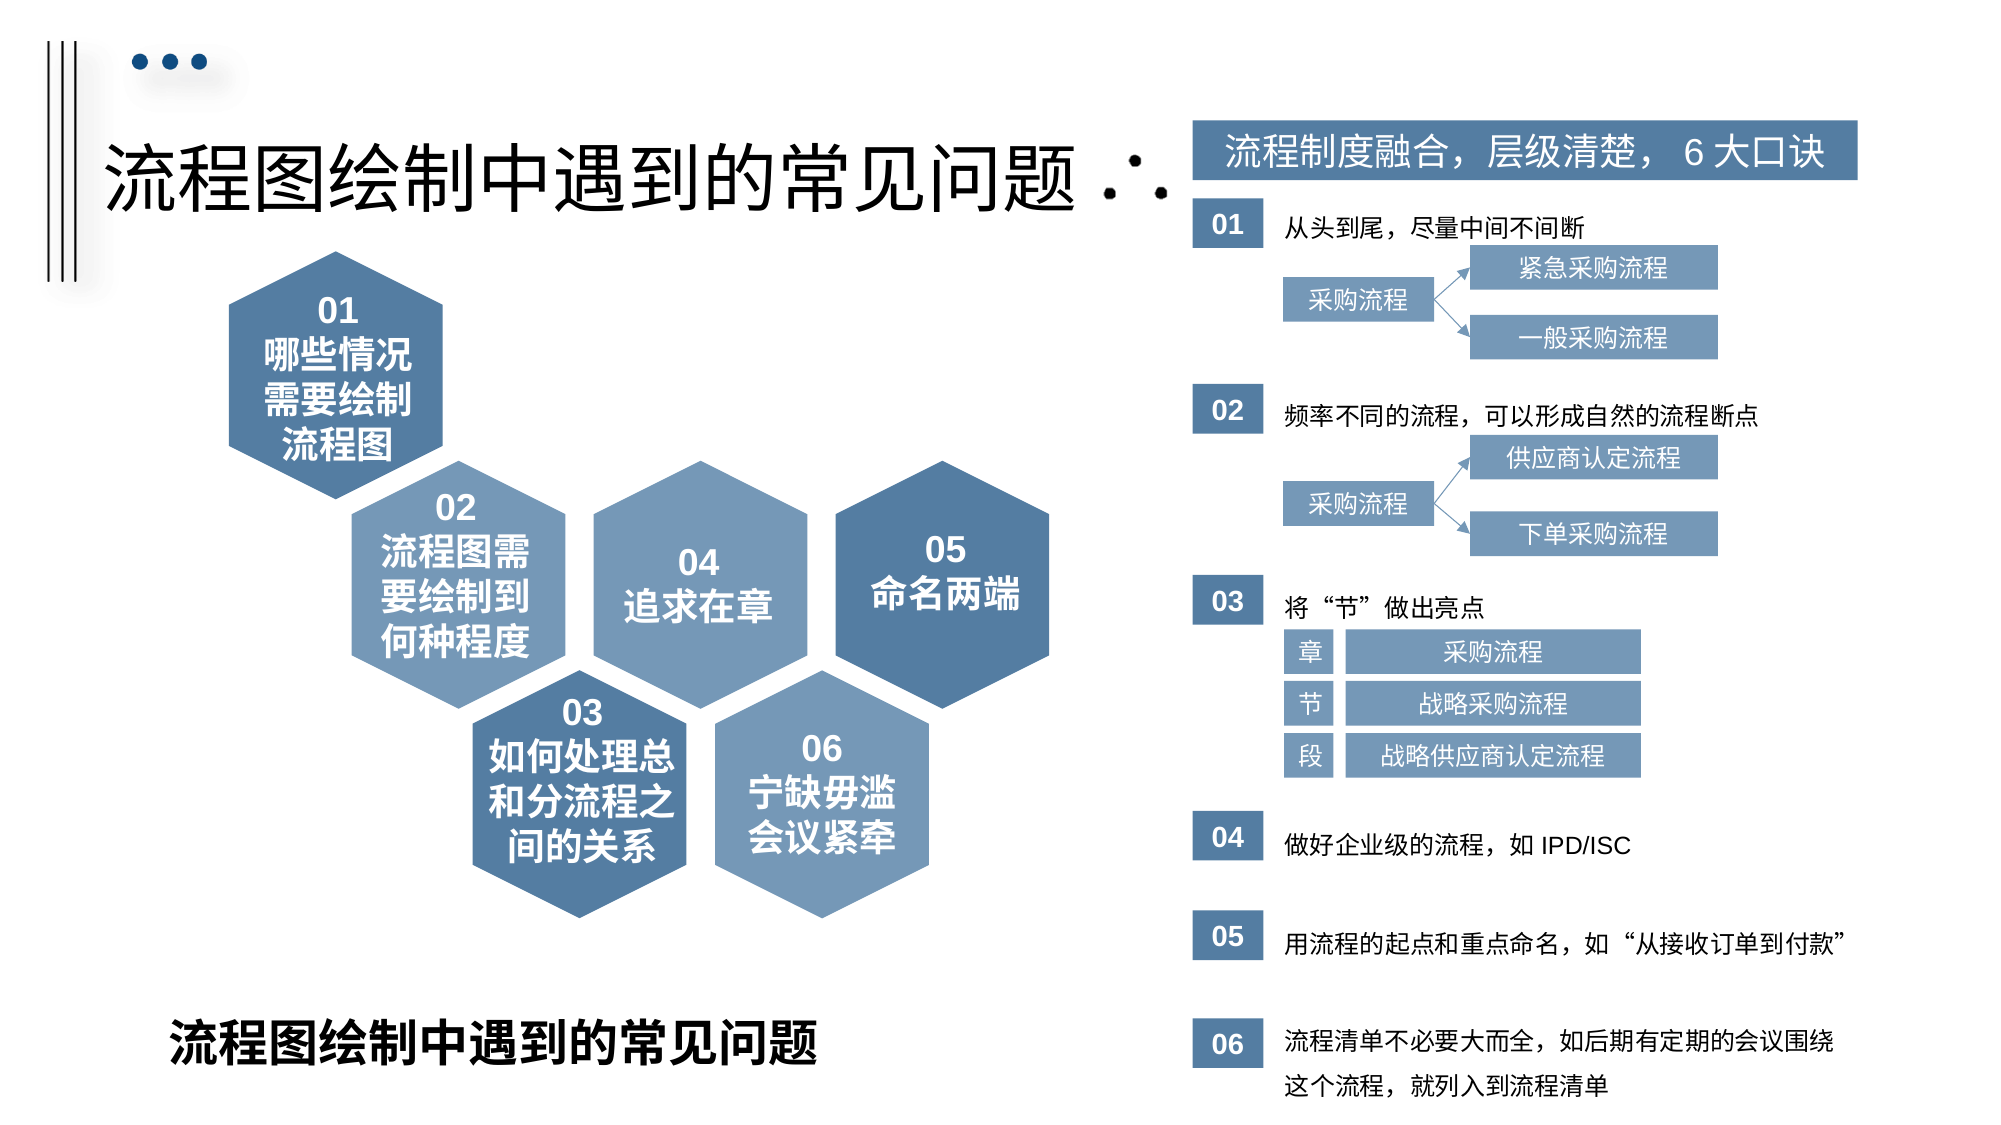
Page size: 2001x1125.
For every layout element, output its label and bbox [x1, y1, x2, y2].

text_box [153, 310, 1050, 1073]
text_box [1192, 120, 1900, 1106]
text_box [27, 11, 1194, 310]
